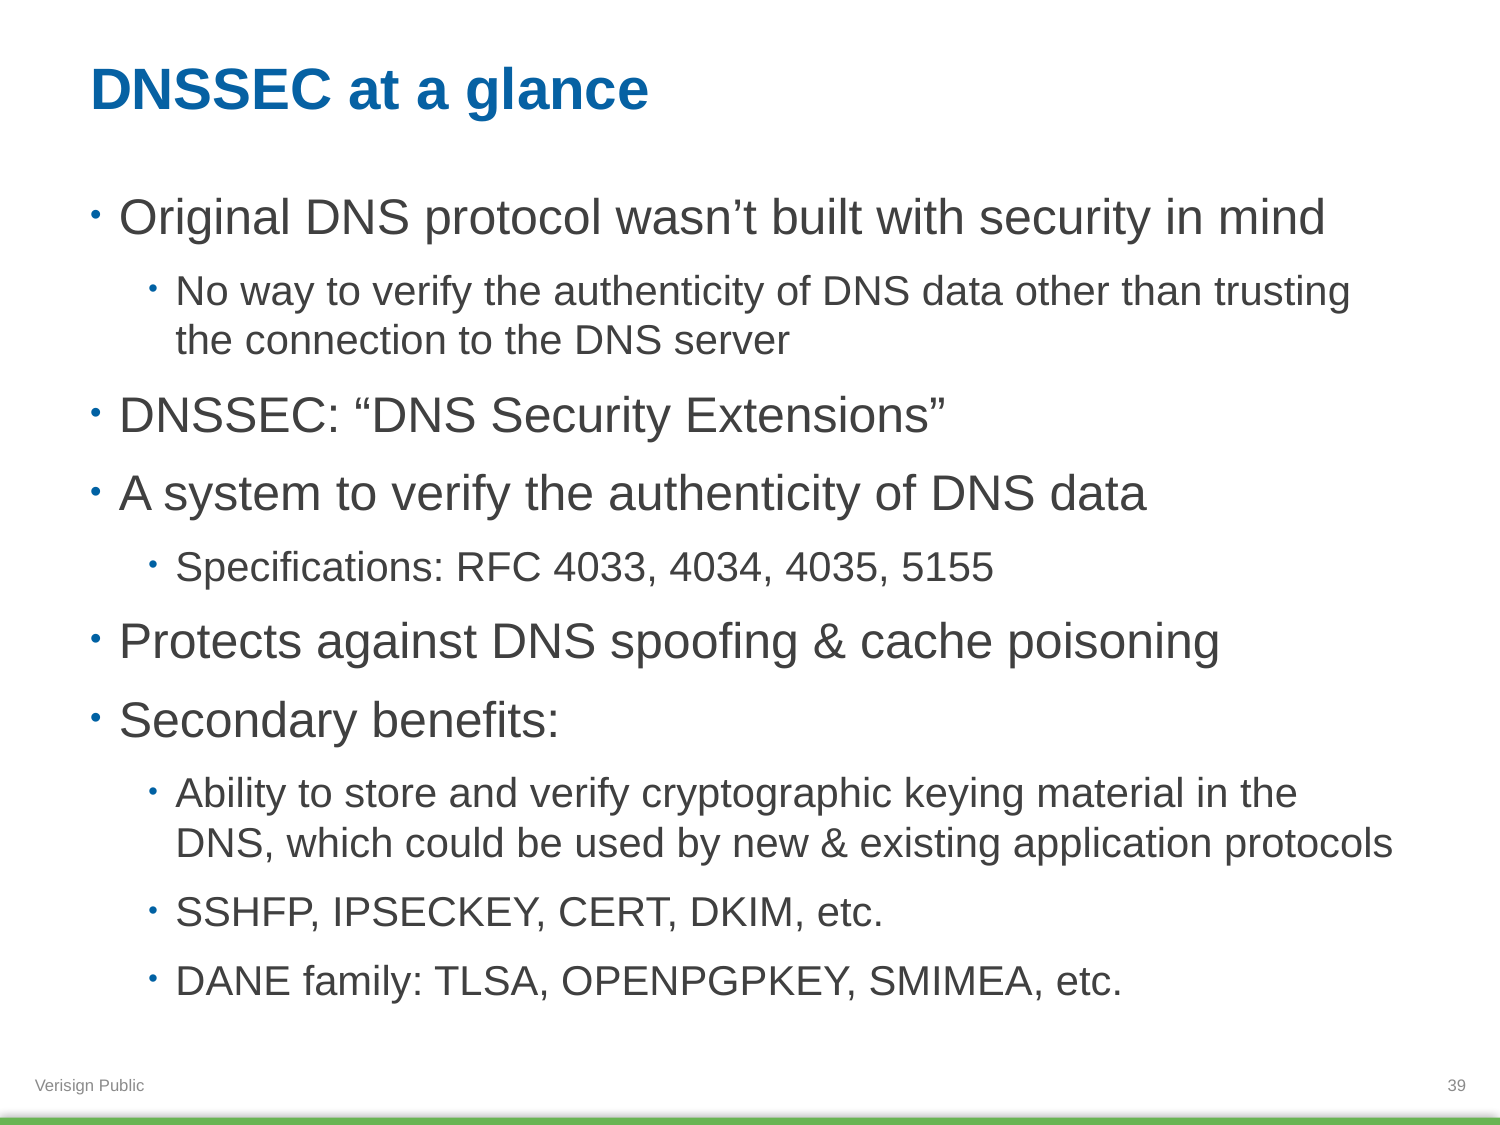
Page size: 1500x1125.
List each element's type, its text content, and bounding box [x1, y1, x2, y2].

slide_number 39 [1422, 1072, 1482, 1098]
list Original DNS protocol wasn’t built with security in mind No way to verify the authenticity of DNS data other than trusting the connection to the DNS server DNSSEC: “DNS Security Extensions” A system to verify the authenticity of DNS data Specifications: RFC 4033, 4034, 4035, 5155 Protects against DNS spoofing & cache poisoning Secondary benefits: Ability to store and verify cryptographic keying material in the DNS, which could be used by new & existing application protocols SSHFP, IPSECKEY, CERT, DKIM, etc. DANE family: TLSA, OPENPGPKEY, SMIMEA, etc. [75, 176, 1425, 1040]
title DNSSEC at a glance [75, 40, 1425, 132]
